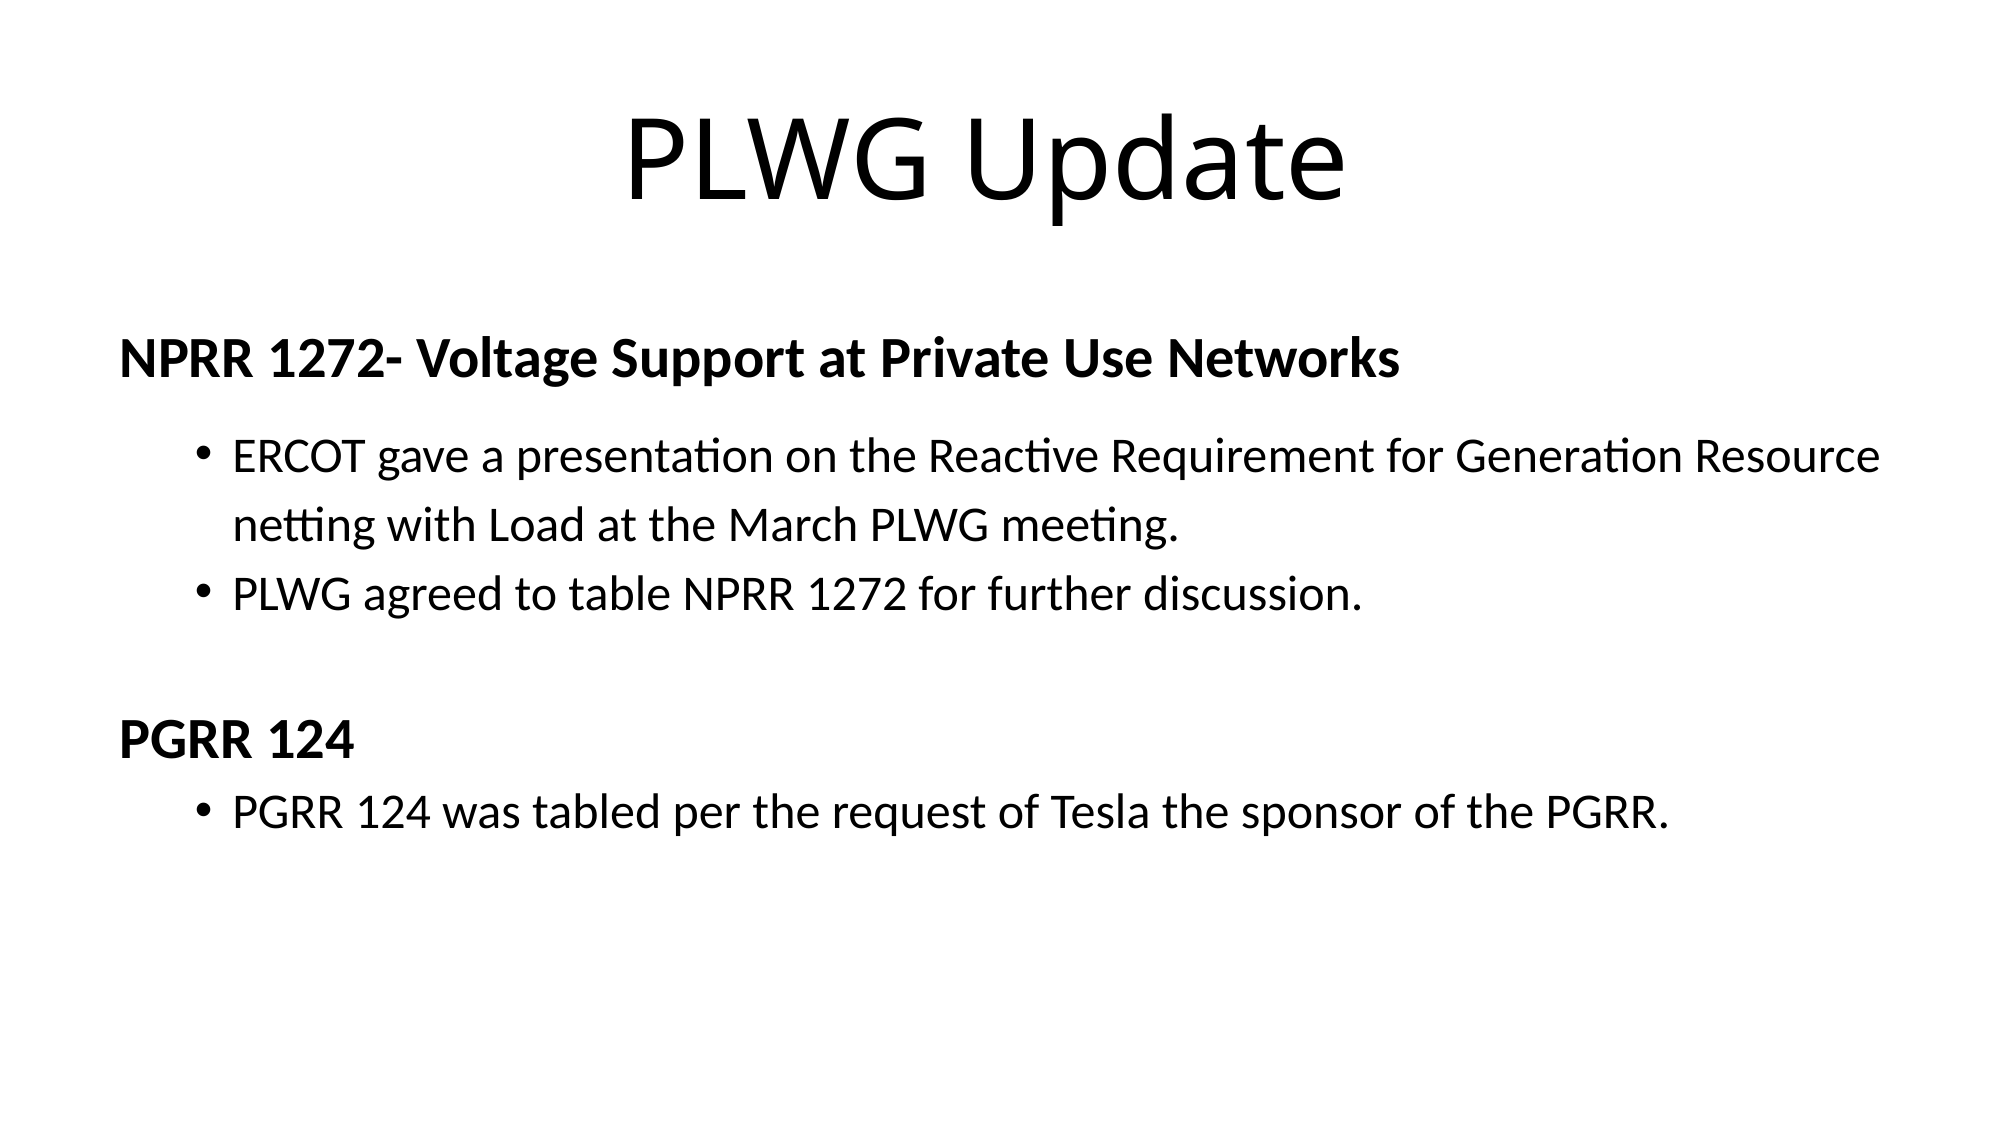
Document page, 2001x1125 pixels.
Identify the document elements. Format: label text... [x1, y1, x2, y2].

title PLWG Update [506, 54, 1465, 272]
text_box NPRR 1272- Voltage Support at Private Use Networks ERCOT gave a presentation on the Reactive Requirement for Generation Resource netting with Load at the March PLWG meeting. PLWG agreed to table NPRR 1272 for further discussion. PGRR 124 PGRR 124 was tabled per the request of Tesla the sponsor of the PGRR. [104, 311, 1977, 1071]
